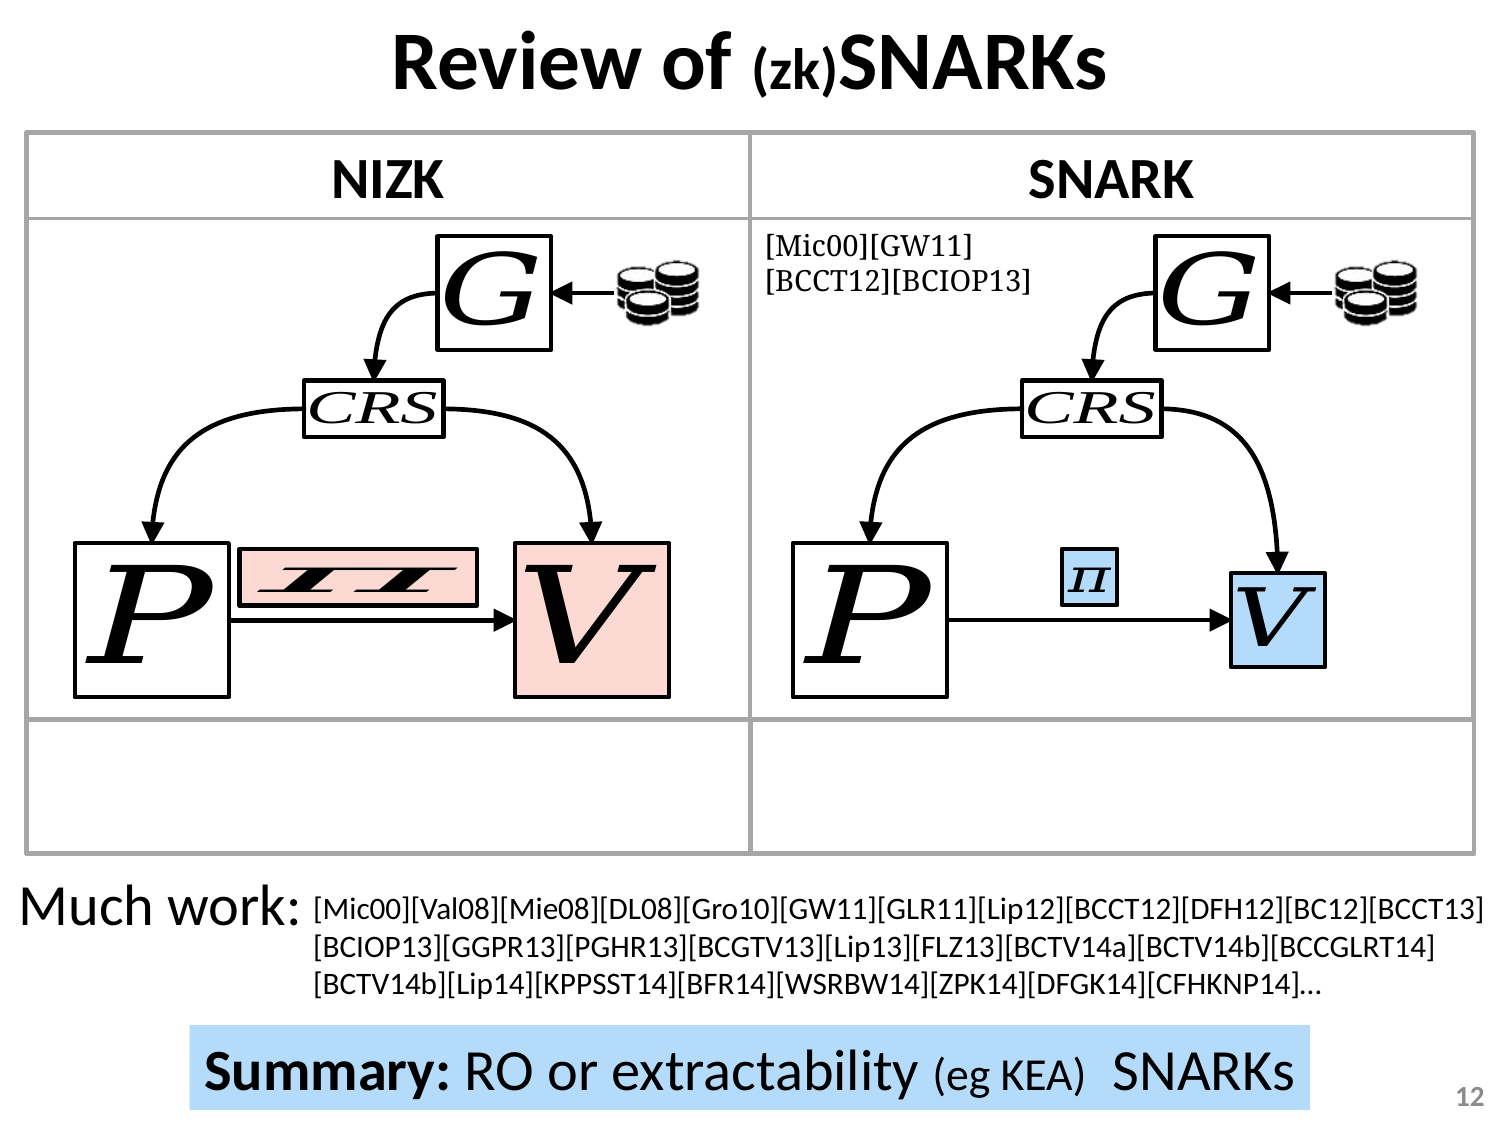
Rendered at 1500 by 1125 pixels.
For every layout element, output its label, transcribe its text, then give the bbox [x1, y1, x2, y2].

text_box Review of (zk)SNARKs [0, 0, 1500, 112]
text_box [Mic00][GW11] [BCCT12][BCIOP13] [749, 226, 1048, 305]
text_box [24, 130, 748, 217]
picture [1331, 254, 1422, 332]
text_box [878, 399, 1016, 555]
text_box NIZK [316, 132, 460, 217]
text_box [24, 718, 749, 856]
text_box [Mic00][Val08][Mie08][DL08][Gro10][GW11][GLR11][Lip12][BCCT12][DFH12][BC12][BCCT13] [BCIOP13][GGPR13][PGHR13][BCGTV13][Lip13][FLZ13][BCTV14a][BCTV14b][BCCGLRT14] [BCTV14b][Lip14][KPPSST14][BFR14][WSRBW14][ZPK14][DFGK14][CFHKNP14]… [298, 881, 1500, 1009]
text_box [448, 401, 586, 553]
text_box Much work: [3, 859, 317, 945]
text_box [160, 399, 298, 555]
slide_number 12 [1149, 1064, 1500, 1125]
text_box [1135, 432, 1303, 552]
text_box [361, 304, 452, 371]
text_box [24, 224, 748, 718]
text_box [748, 130, 1476, 718]
picture [613, 254, 704, 332]
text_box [1079, 304, 1170, 371]
text_box [749, 718, 1476, 856]
text_box SNARK [1014, 132, 1210, 217]
